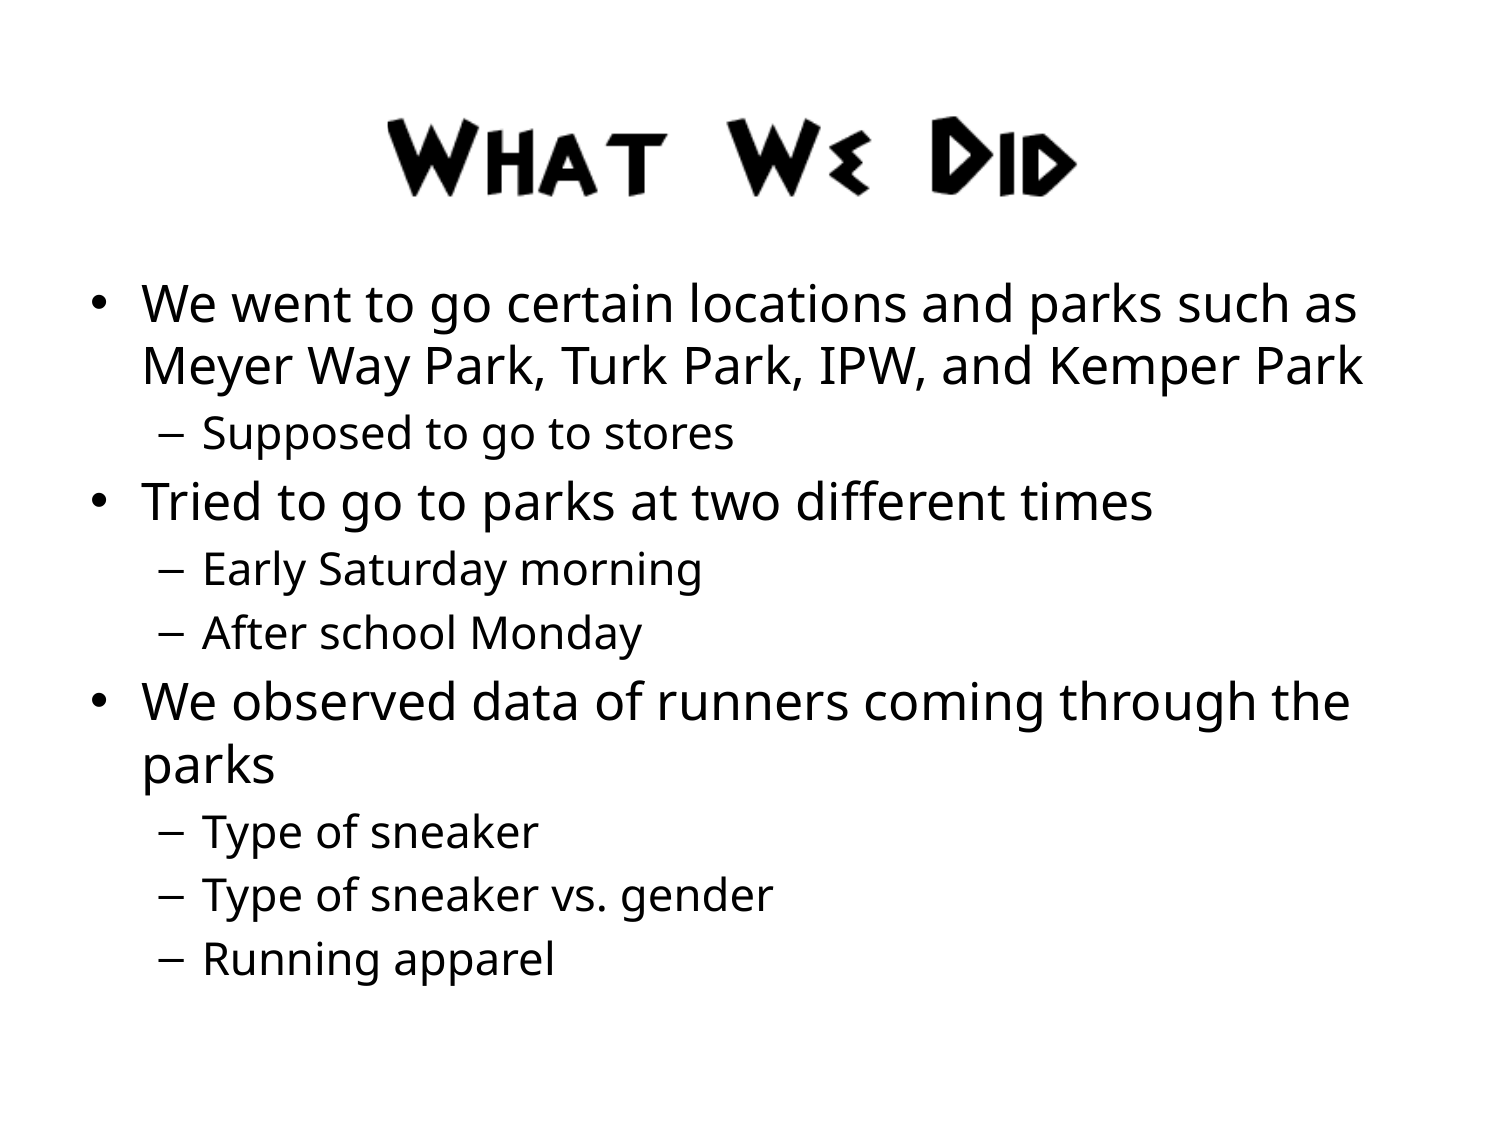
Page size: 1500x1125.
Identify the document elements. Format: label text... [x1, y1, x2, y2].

picture [387, 85, 1101, 213]
list We went to go certain locations and parks such as Meyer Way Park, Turk Park, IPW, and Kemper Park Supposed to go to stores Tried to go to parks at two different times Early Saturday morning After school Monday We observed data of runners coming through the parks Type of sneaker Type of sneaker vs. gender Running apparel [75, 262, 1425, 1005]
